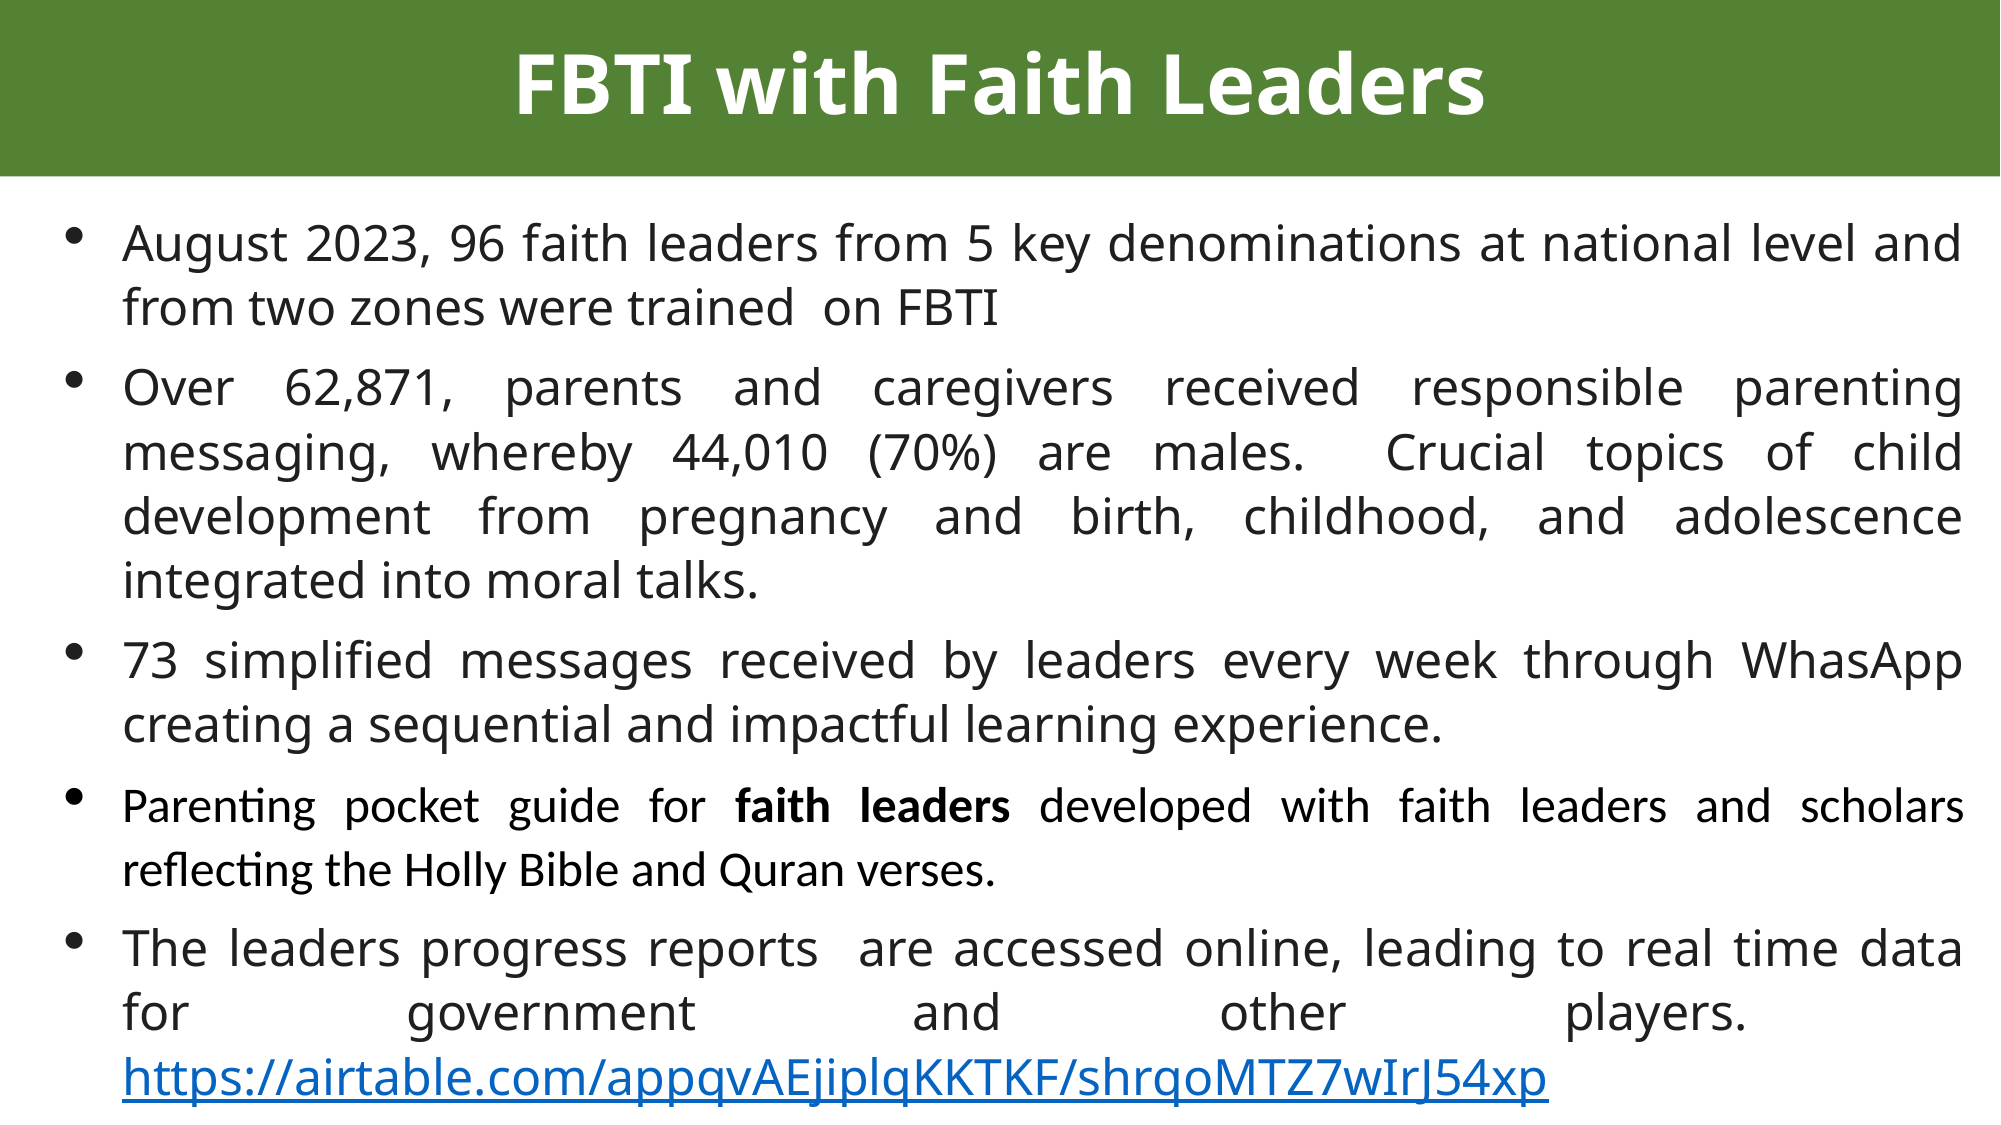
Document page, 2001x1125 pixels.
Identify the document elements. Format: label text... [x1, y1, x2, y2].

text_box August 2023, 96 faith leaders from 5 key denominations at national level and from two zones were trained on FBTI Over 62,871, parents and caregivers received responsible parenting messaging, whereby 44,010 (70%) are males. Crucial topics of child development from pregnancy and birth, childhood, and adolescence integrated into moral talks. 73 simplified messages received by leaders every week through WhasApp creating a sequential and impactful learning experience. Parenting pocket guide for faith leaders developed with faith leaders and scholars reflecting the Holly Bible and Quran verses. The leaders progress reports are accessed online, leading to real time data for government and other players. https://airtable.com/appqvAEjiplqKKTKF/shrqoMTZ7wIrJ54xp [51, 200, 1980, 1125]
title FBTI with Faith Leaders [0, 0, 2000, 177]
